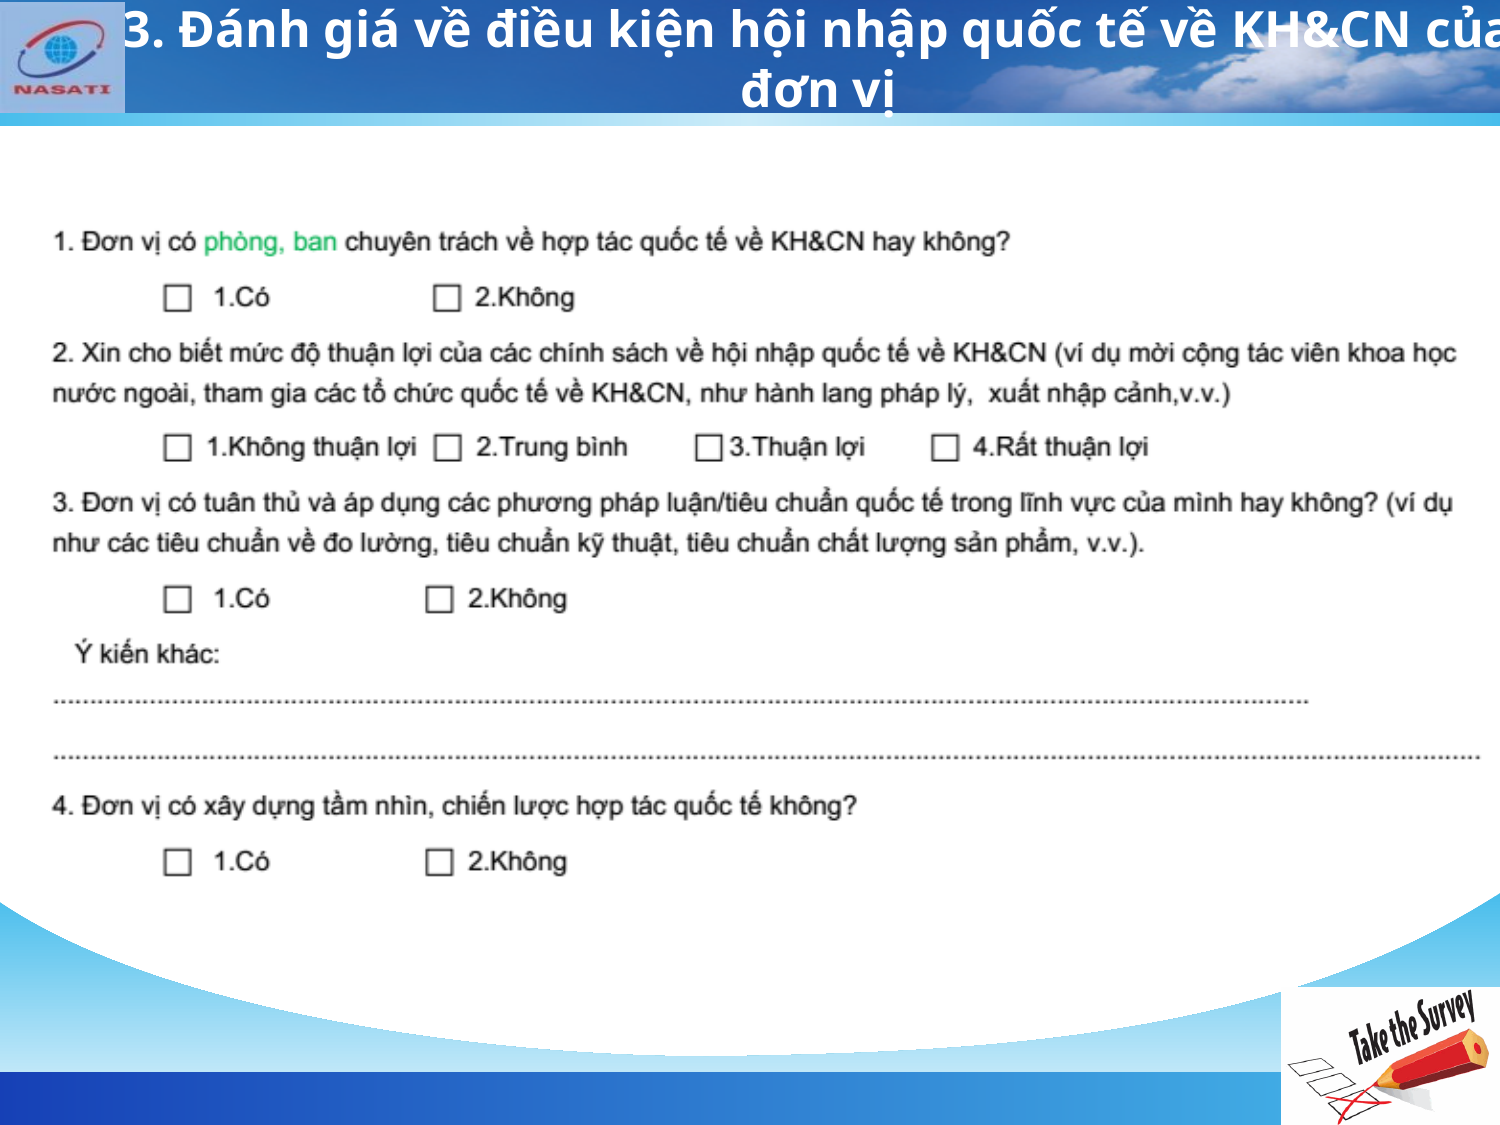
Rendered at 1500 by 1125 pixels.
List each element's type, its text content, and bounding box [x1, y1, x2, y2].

picture [1281, 987, 1500, 1125]
picture [37, 224, 1493, 888]
title 3. Đánh giá về điều kiện hội nhập quốc tế về KH&CN của đơn vị [125, 11, 1500, 104]
picture [0, 0, 1500, 114]
